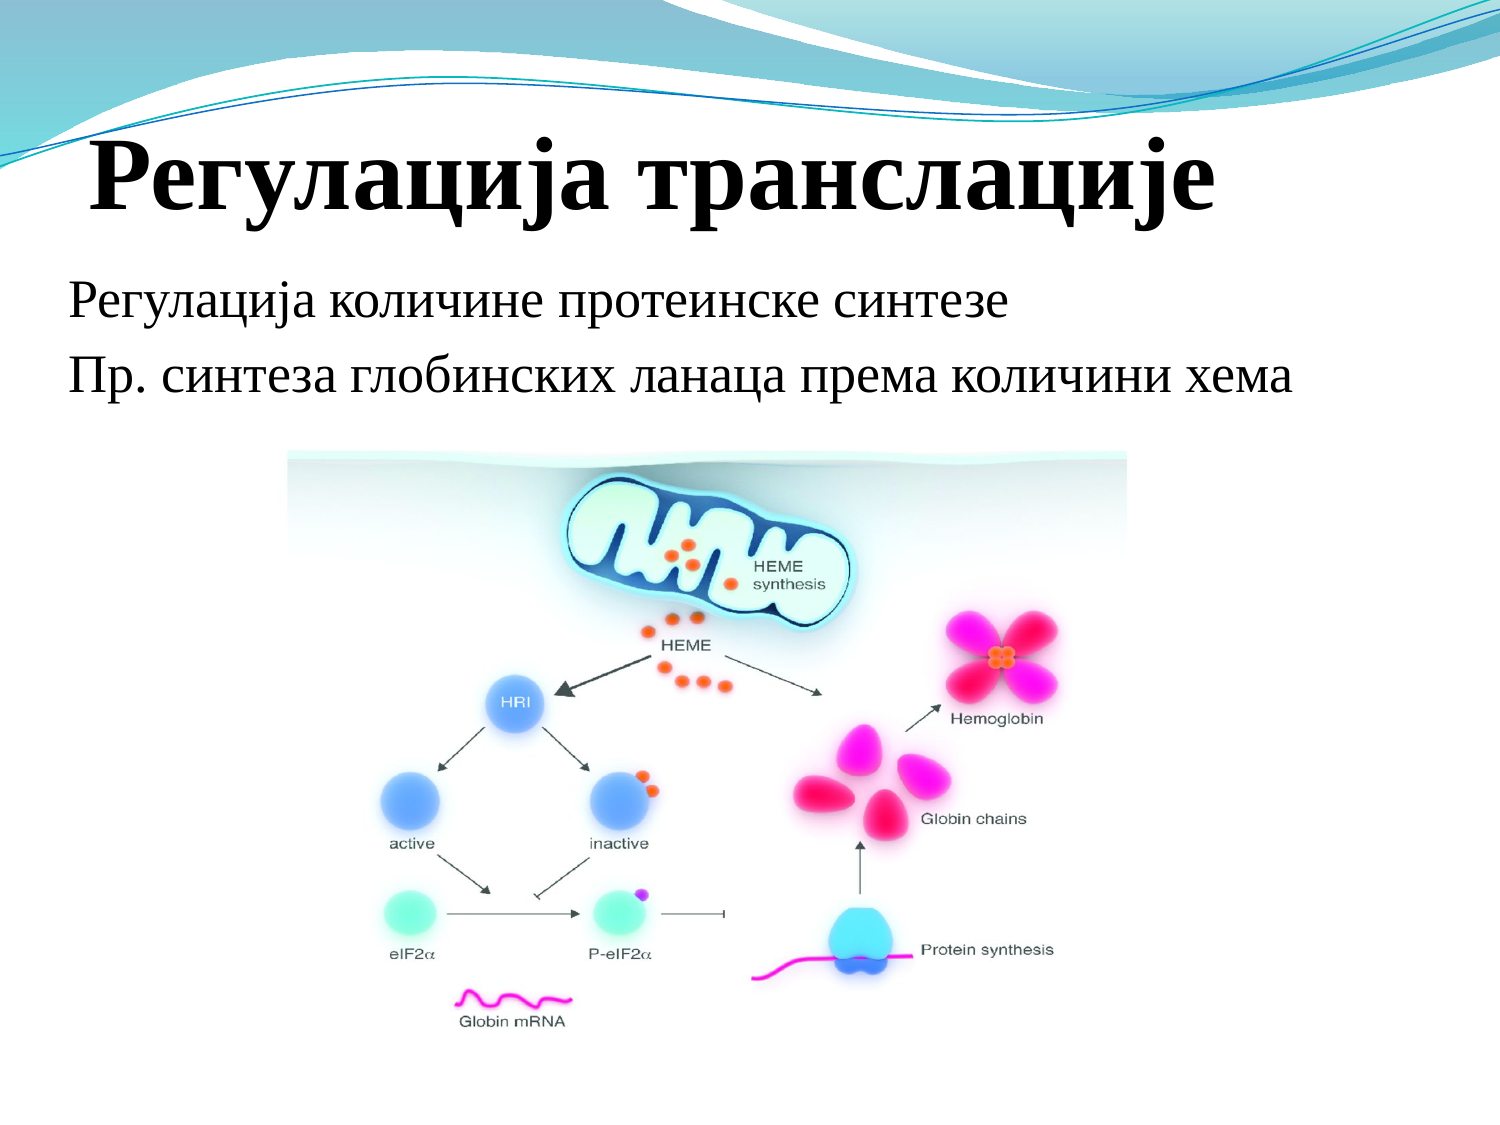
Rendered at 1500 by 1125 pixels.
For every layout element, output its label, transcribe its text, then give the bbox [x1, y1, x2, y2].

title Регулација транслације [88, 42, 1439, 231]
list Регулација количине протеинске синтезе Пр. синтеза глобинских ланаца према количини хема [52, 255, 1404, 1048]
picture [277, 432, 1141, 1047]
